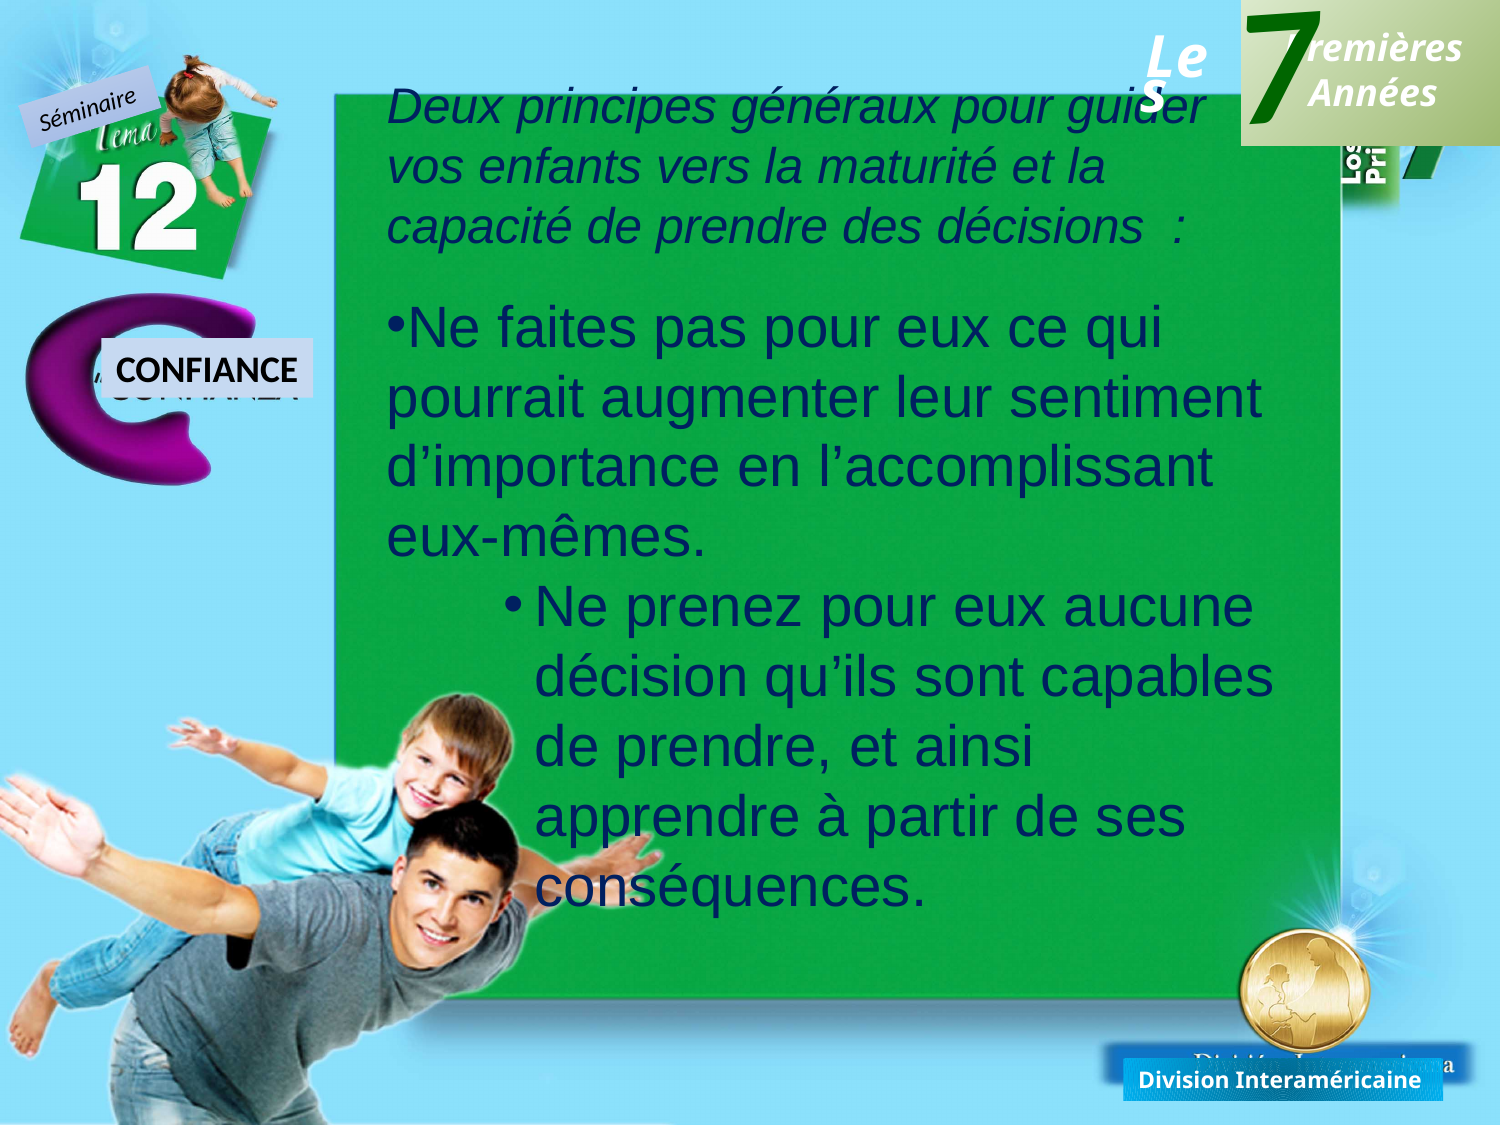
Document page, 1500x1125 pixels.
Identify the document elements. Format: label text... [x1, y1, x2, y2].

picture [0, 0, 1500, 1125]
text_box Deux principes généraux pour guider vos enfants vers la maturité et la capacité de prendre des décisions : Ne faites pas pour eux ce qui pourrait augmenter leur sentiment d’importance en l’accomplissant eux-mêmes. Ne prenez pour eux aucune décision qu’ils sont capables de prendre, et ainsi apprendre à partir de ses conséquences. [371, 66, 1306, 996]
text_box CONFIANCE [101, 338, 314, 398]
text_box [1119, 0, 1500, 166]
text_box Division Interaméricaine [1123, 1058, 1444, 1101]
text_box Séminaire [18, 65, 162, 149]
